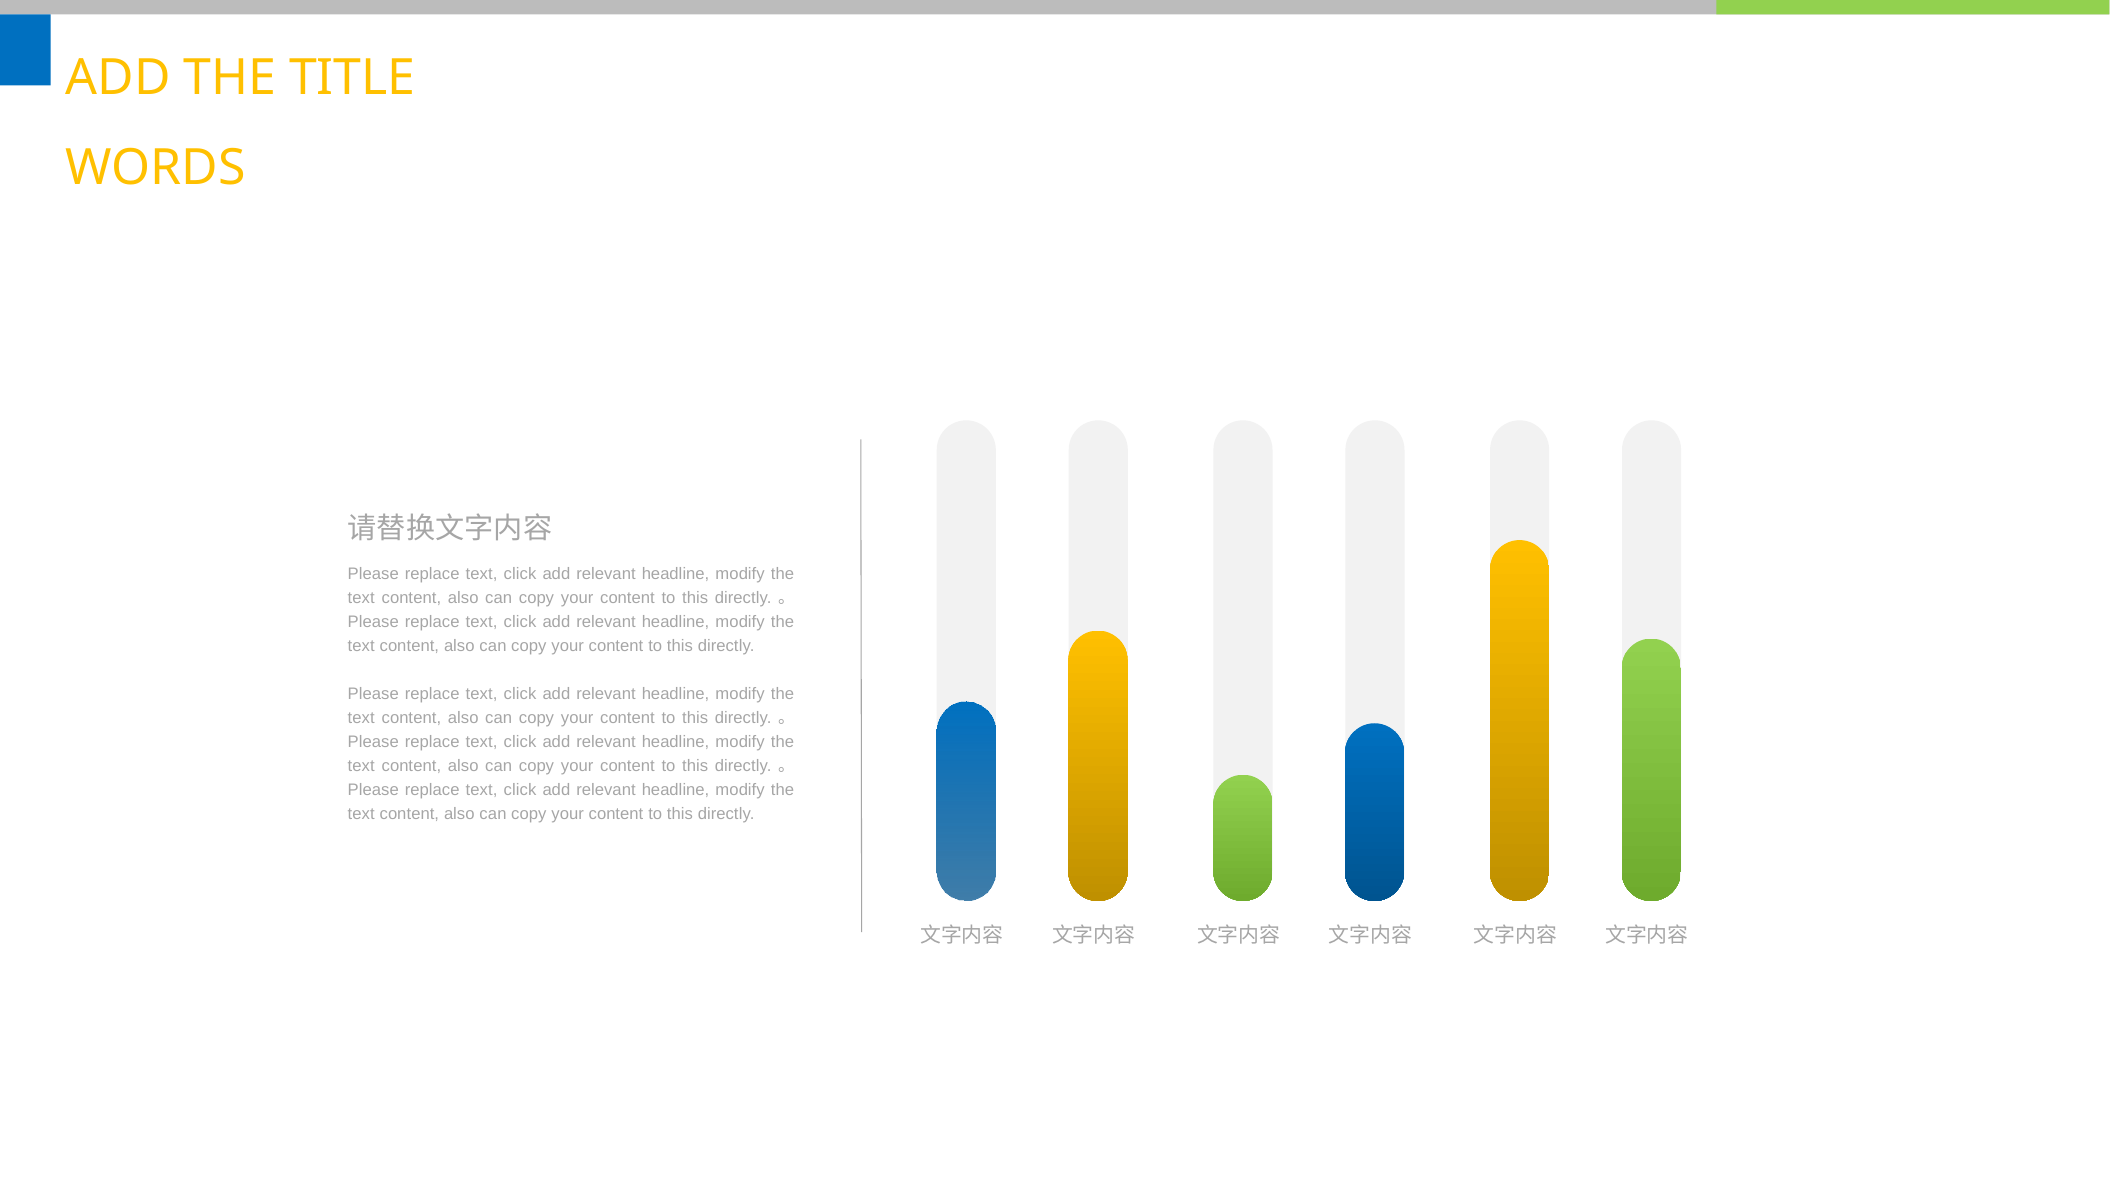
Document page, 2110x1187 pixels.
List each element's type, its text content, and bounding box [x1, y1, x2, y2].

text_box Please replace text, click add relevant headline, modify the text content, also can copy your content to this directly.。 Please replace text, click add relevant headline, modify the text content, also can copy your content to this directly. Please replace text, click add relevant headline, modify the text content, also can copy your content to this directly.。 Please replace text, click add relevant headline, modify the text content, also can copy your content to this directly.。 Please replace text, click add relevant headline, modify the text content, also can copy your content to this directly. [347, 559, 795, 823]
text_box 文字内容 [1021, 916, 1166, 947]
text_box ADD THE TITLE WORDS [50, 7, 583, 202]
text_box 文字内容 [1297, 916, 1442, 947]
text_box 文字内容 [1166, 916, 1297, 947]
text_box 文字内容 [1442, 916, 1574, 947]
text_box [936, 420, 1682, 900]
text_box 请替换文字内容 [347, 502, 657, 545]
text_box 文字内容 [889, 916, 1021, 947]
text_box 文字内容 [1574, 916, 1720, 947]
